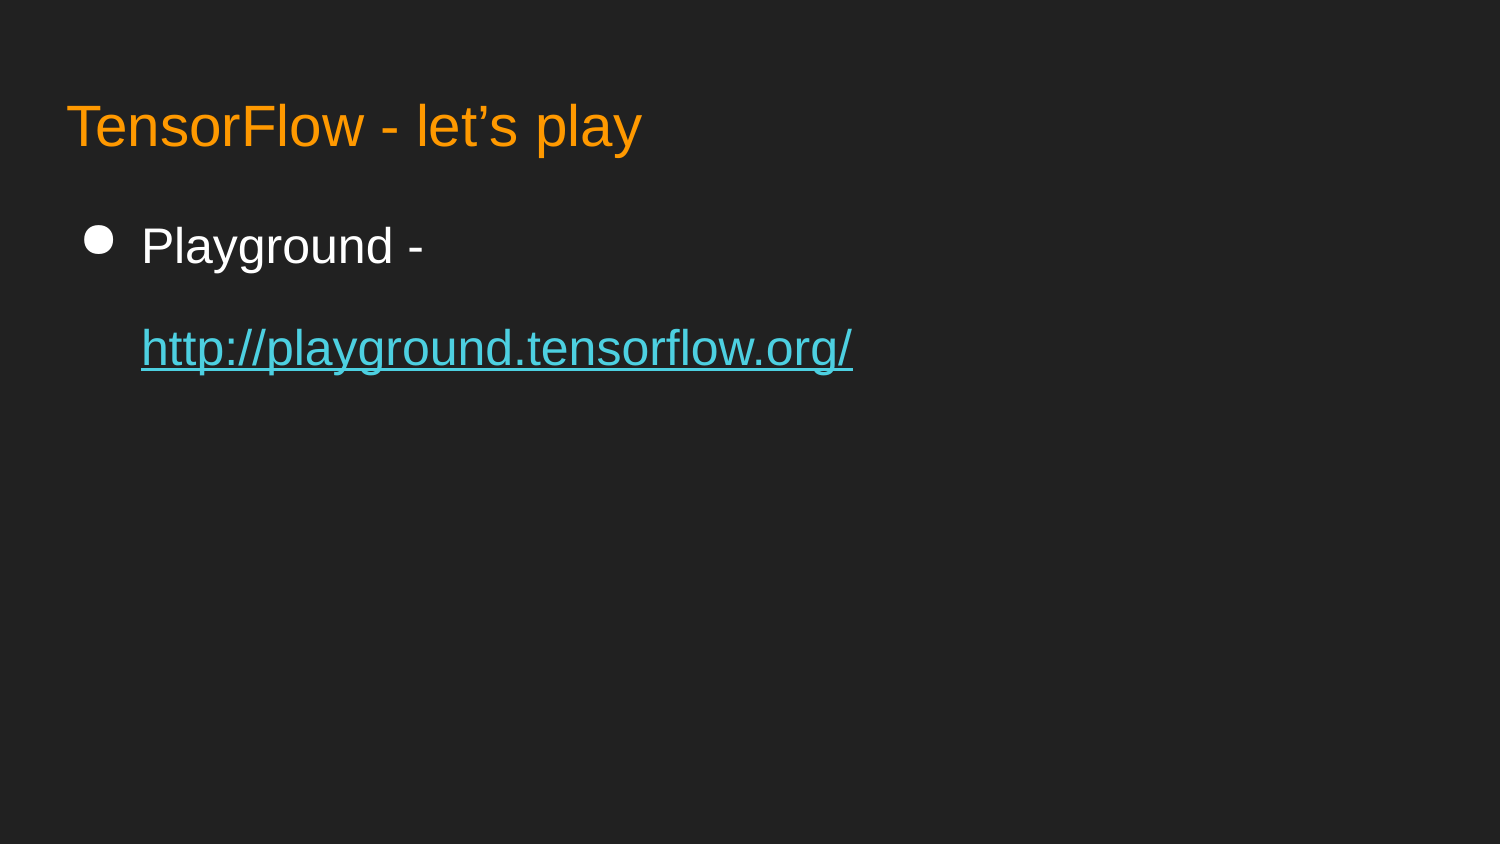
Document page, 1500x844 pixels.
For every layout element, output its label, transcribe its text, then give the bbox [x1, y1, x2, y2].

list Playground - http://playground.tensorflow.org/ [51, 189, 1449, 750]
title TensorFlow - let’s play [51, 72, 1449, 167]
